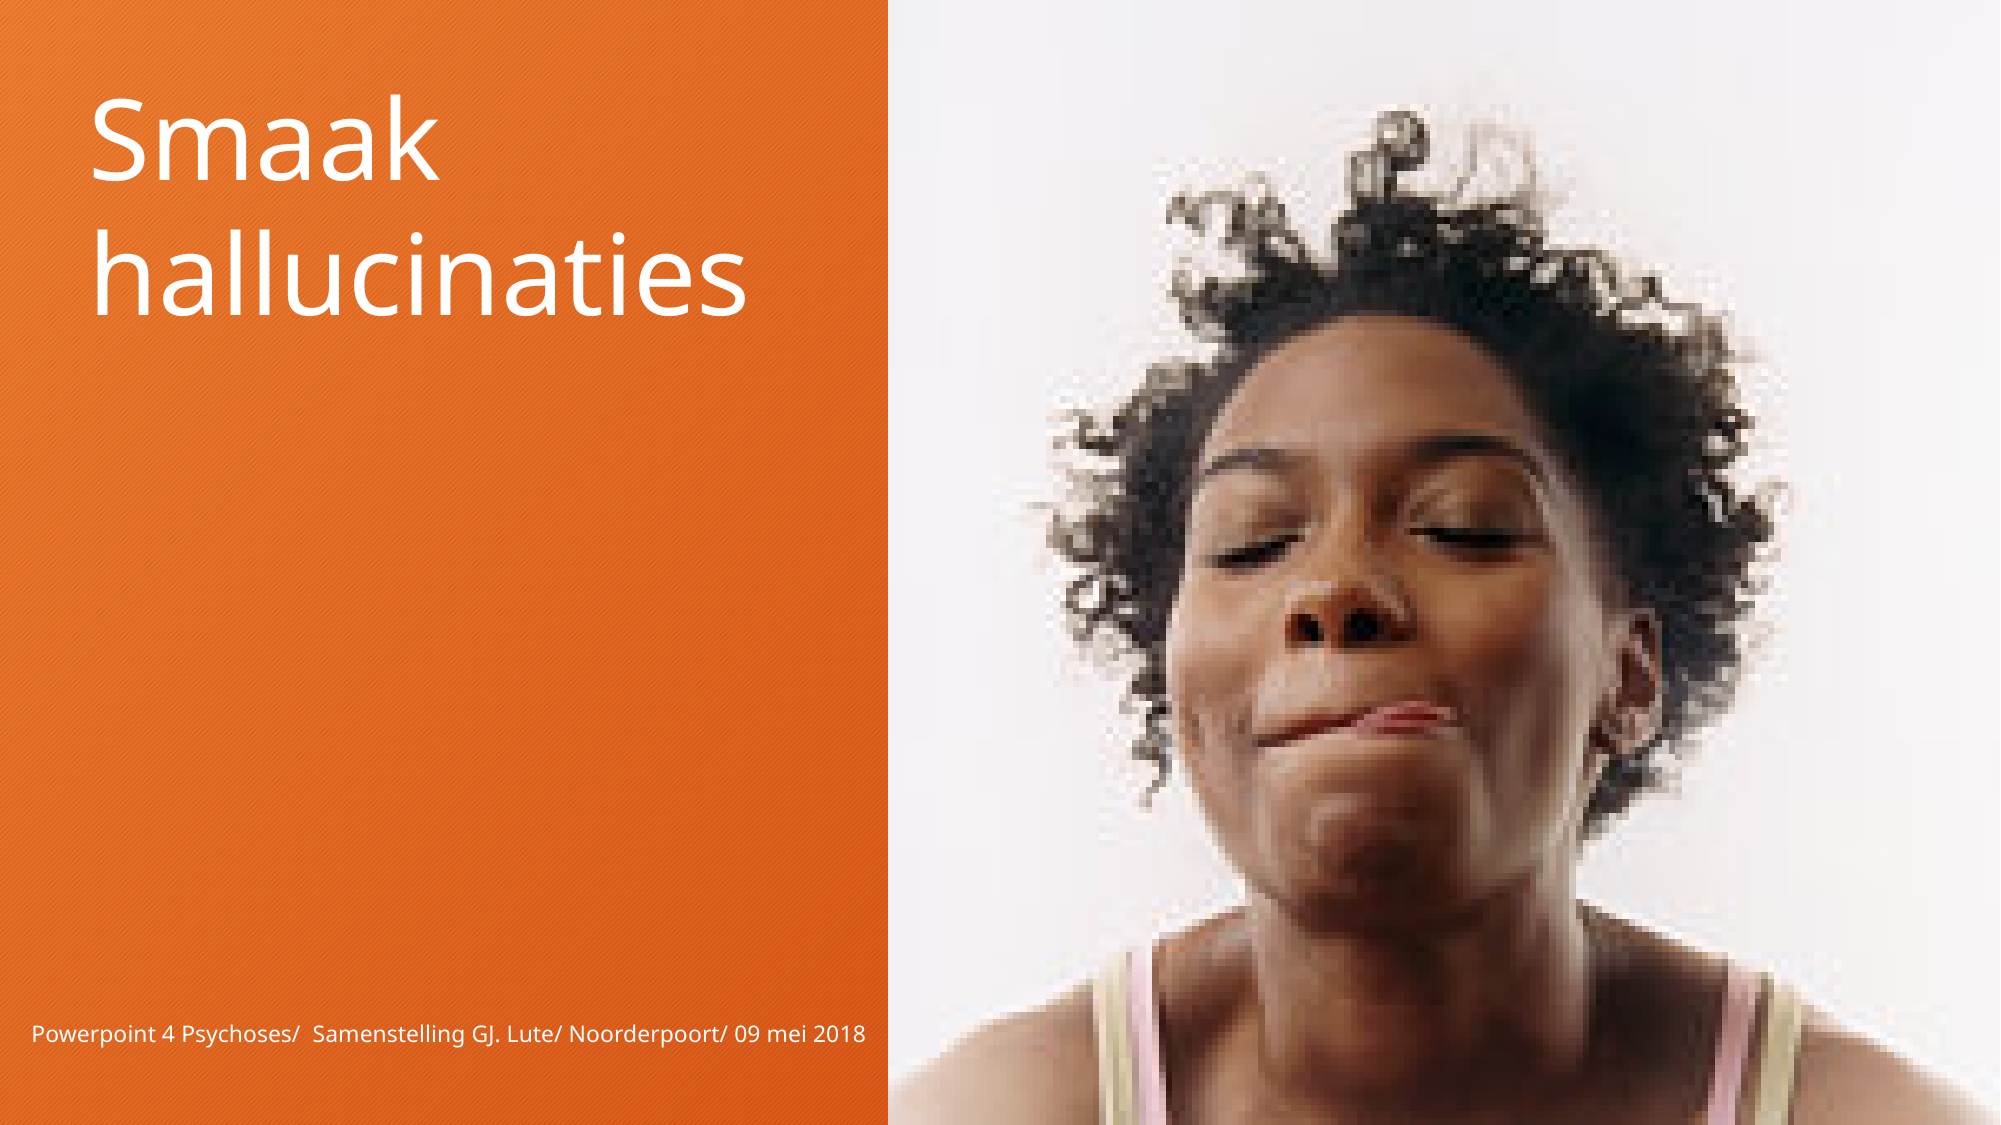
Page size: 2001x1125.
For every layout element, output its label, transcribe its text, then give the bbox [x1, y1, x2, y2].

footer Powerpoint 4 Psychoses/ Samenstelling GJ. Lute/ Noorderpoort/ 09 mei 2018 [10, 1003, 887, 1064]
picture [887, 0, 2000, 1125]
text_box Smaak hallucinaties [73, 60, 816, 526]
